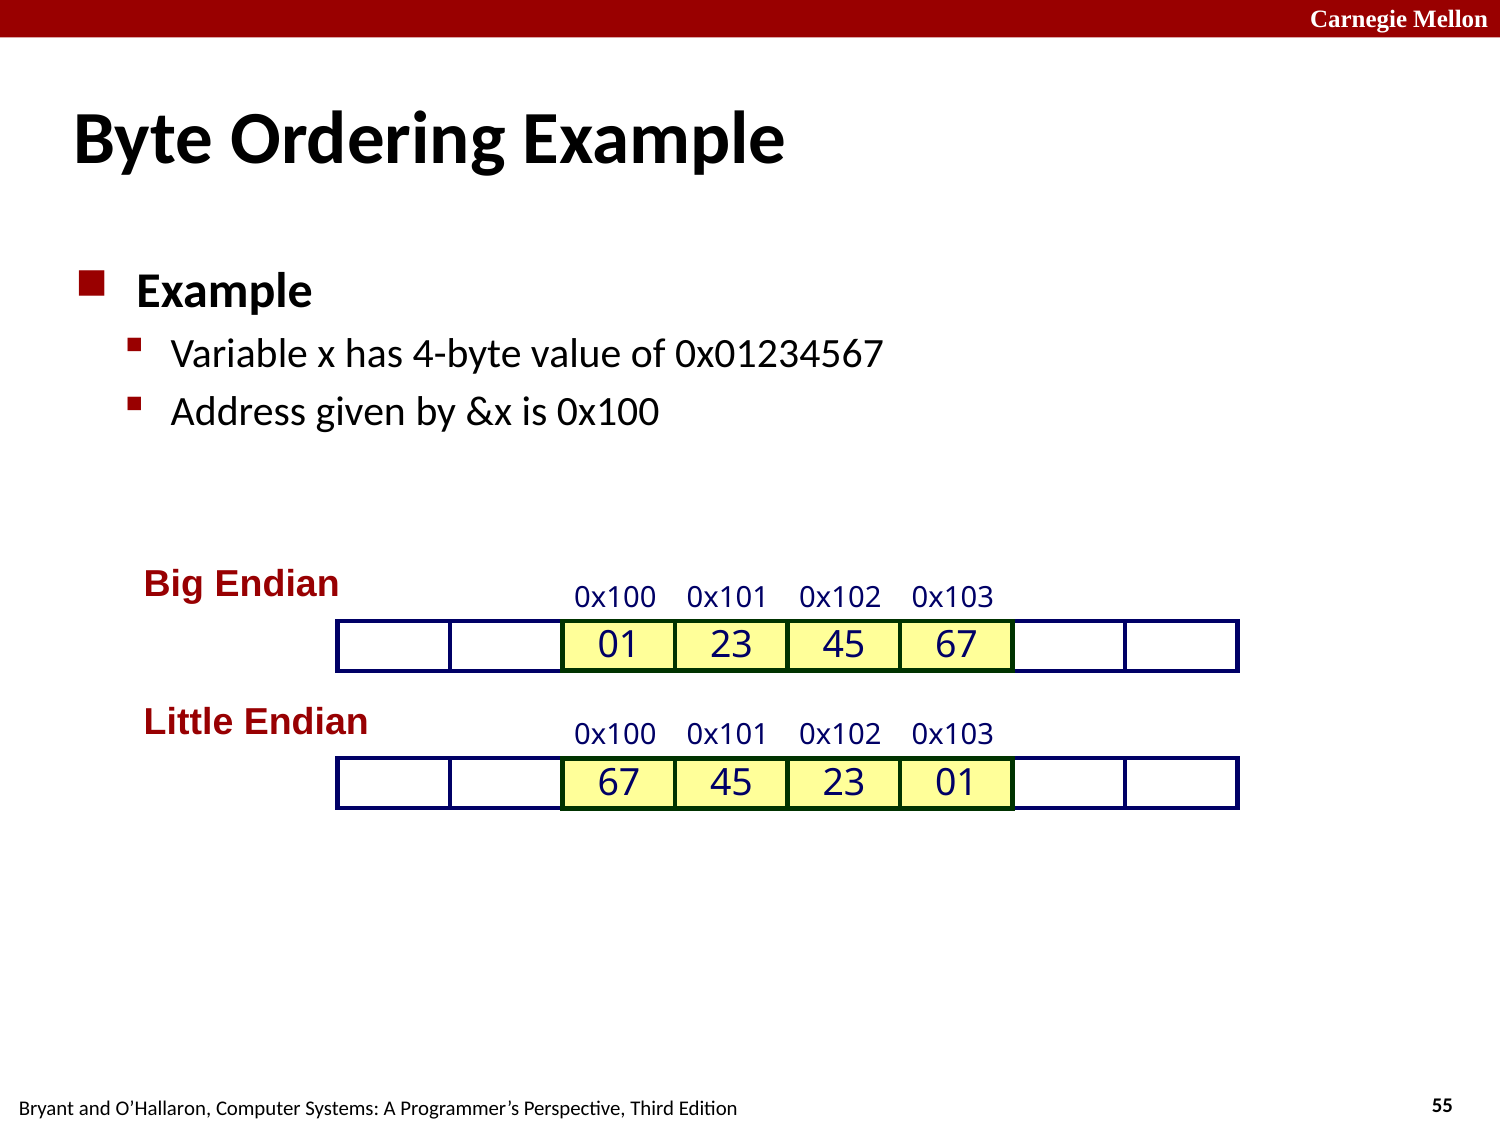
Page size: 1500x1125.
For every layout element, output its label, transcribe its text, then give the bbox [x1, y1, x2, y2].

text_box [337, 707, 1238, 813]
list Example Variable x has 4-byte value of 0x01234567 Address given by &x is 0x100 [64, 249, 1361, 1040]
text_box Little Endian [137, 695, 432, 750]
text_box Big Endian [137, 558, 432, 613]
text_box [562, 616, 1013, 676]
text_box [562, 753, 1013, 813]
title Byte Ordering Example [58, 71, 1305, 197]
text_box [337, 570, 1238, 676]
